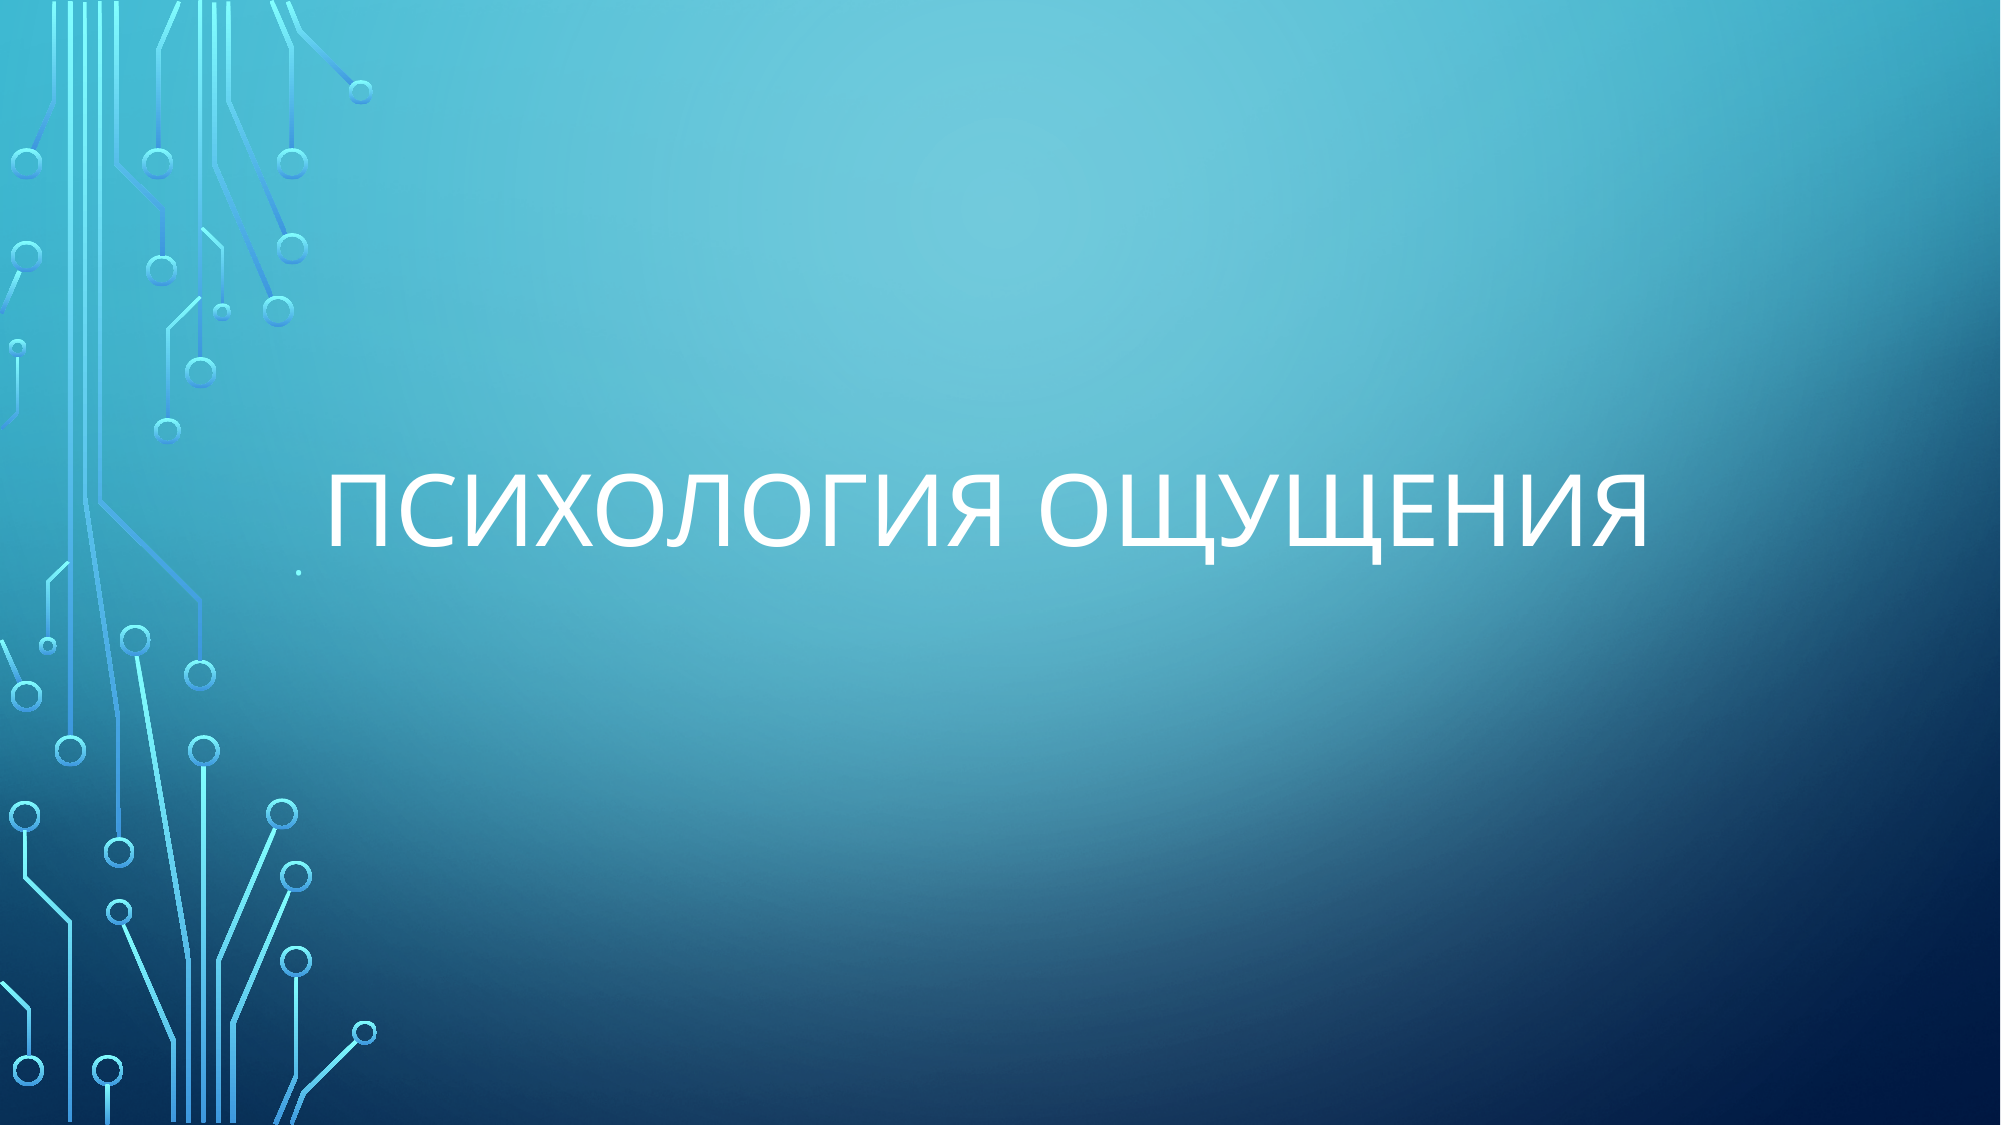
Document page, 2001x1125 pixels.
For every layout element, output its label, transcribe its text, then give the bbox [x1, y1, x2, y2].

subtitle . [278, 516, 1722, 788]
title Психология ощущения [307, 184, 1750, 576]
